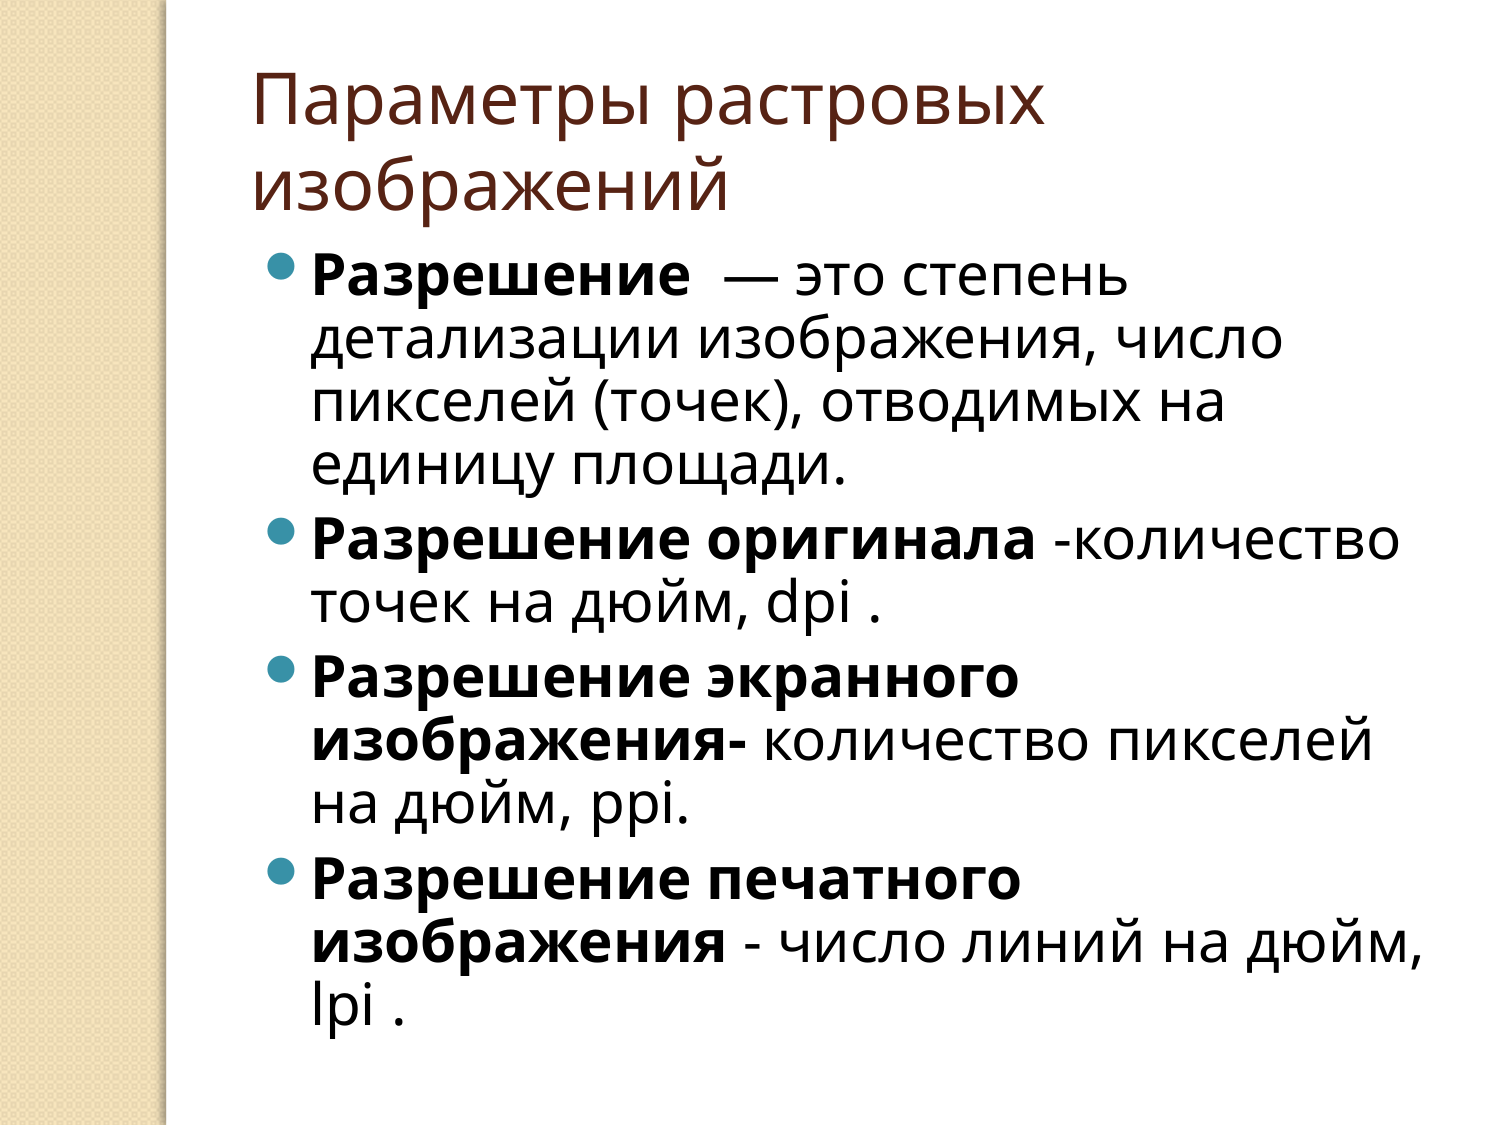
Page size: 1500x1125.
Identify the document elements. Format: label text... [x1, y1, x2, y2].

list Разрешение — это степень детализации изображения, число пикселей (точек), отводимых на единицу площади. Разрешение оригинала -количество точек на дюйм, dpi . Разрешение экранного изображения- количество пикселей на дюйм, ppi. Разрешение печатного изображения - число линий на дюйм, lpi . [235, 237, 1466, 1025]
title Параметры растровых изображений [235, 45, 1466, 233]
